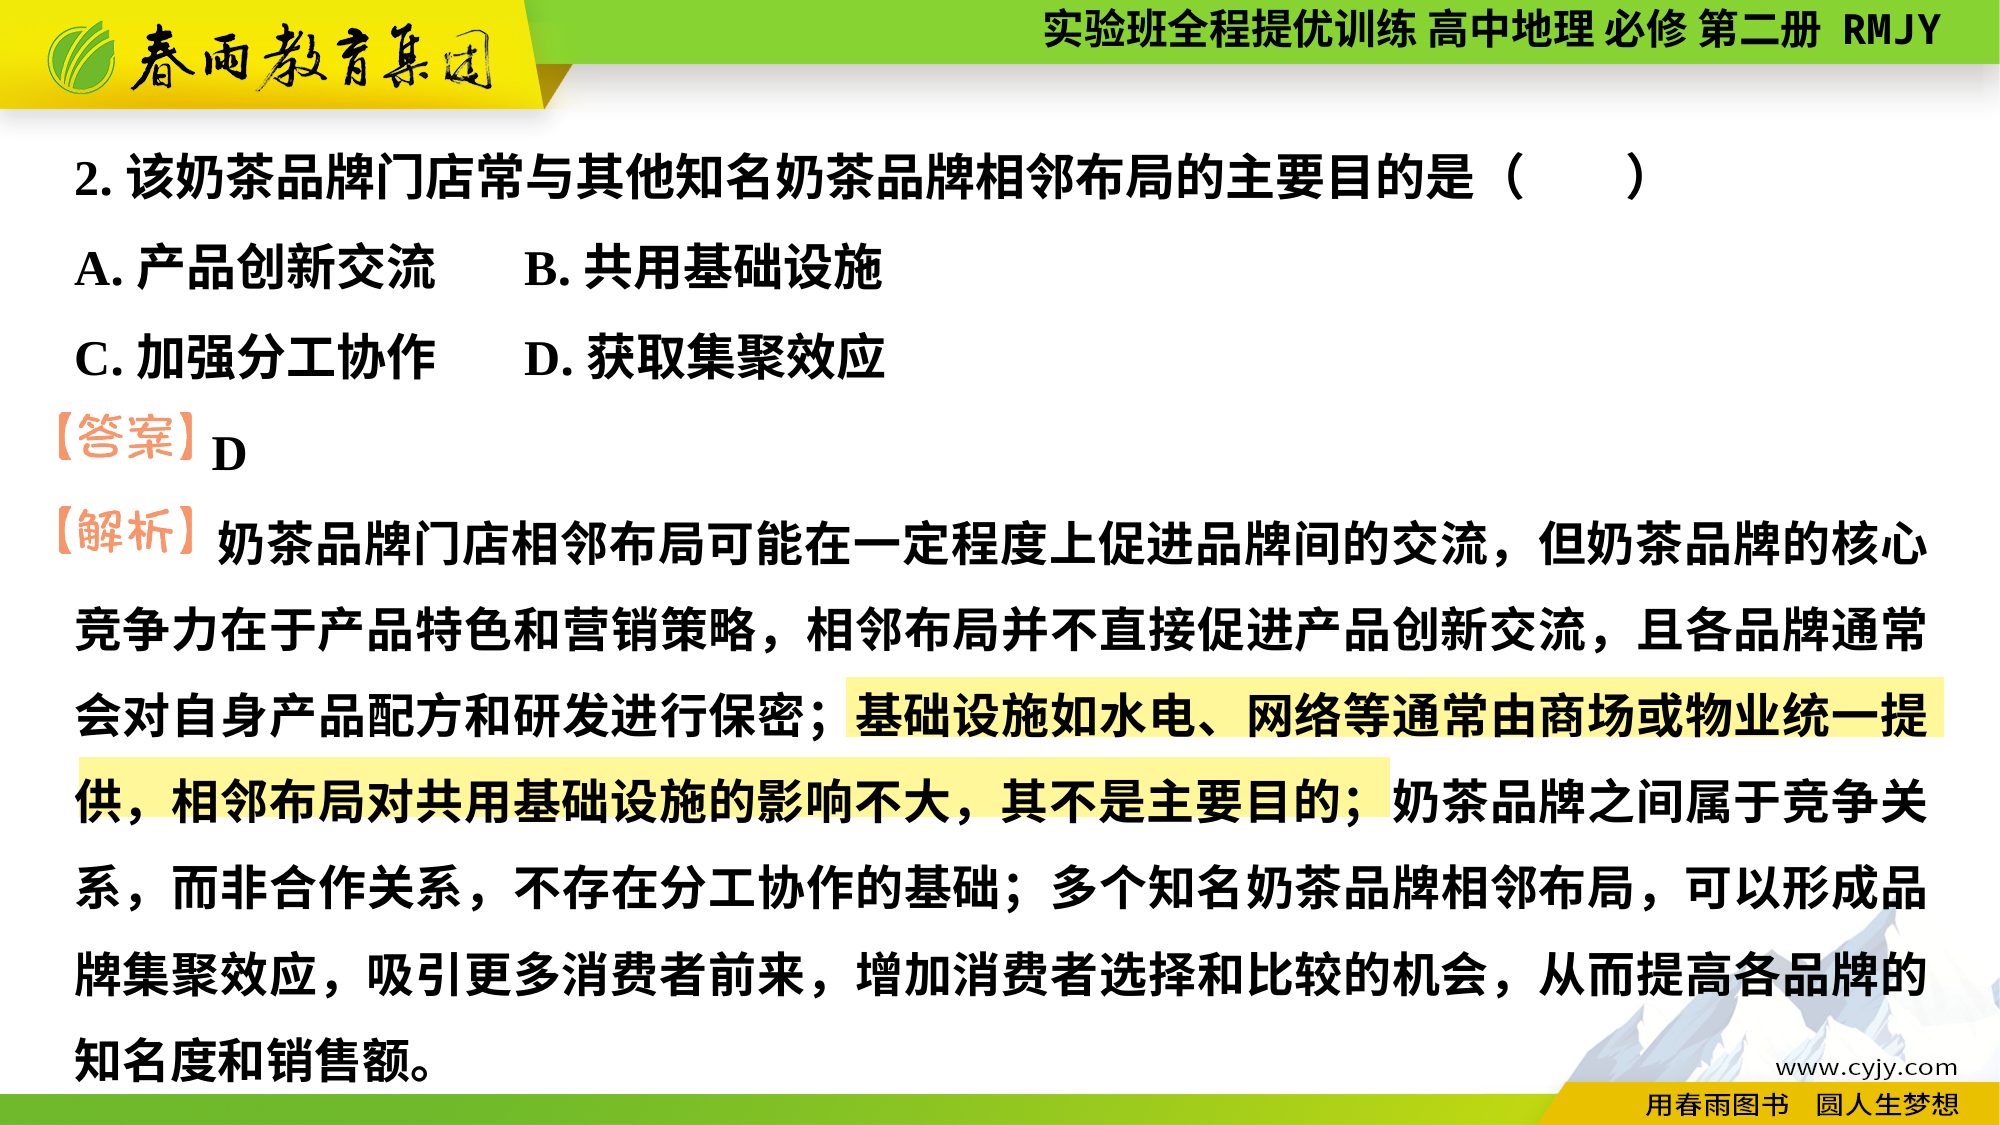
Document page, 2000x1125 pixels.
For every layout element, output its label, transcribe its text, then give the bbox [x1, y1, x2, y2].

text_box 奶茶品牌门店相邻布局可能在一定程度上促进品牌间的交流，但奶茶品牌的核心竞争力在于产品特色和营销策略，相邻布局并不直接促进产品创新交流，且各品牌通常会对自身产品配方和研发进行保密；基础设施如水电、网络等通常由商场或物业统一提供，相邻布局对共用基础设施的影响不大，其不是主要目的；奶茶品牌之间属于竞争关系，而非合作关系，不存在分工协作的基础；多个知名奶茶品牌相邻布局，可以形成品牌集聚效应，吸引更多消费者前来，增加消费者选择和比较的机会，从而提高各品牌的知名度和销售额。 [59, 477, 1944, 1096]
picture [0, 0, 2000, 1125]
text_box D [59, 382, 1944, 477]
list 2.该奶茶品牌门店常与其他知名奶茶品牌相邻布局的主要目的是（ ） A.产品创新交流 B.共用基础设施 C.加强分工协作 D.获取集聚效应 [59, 107, 1944, 382]
